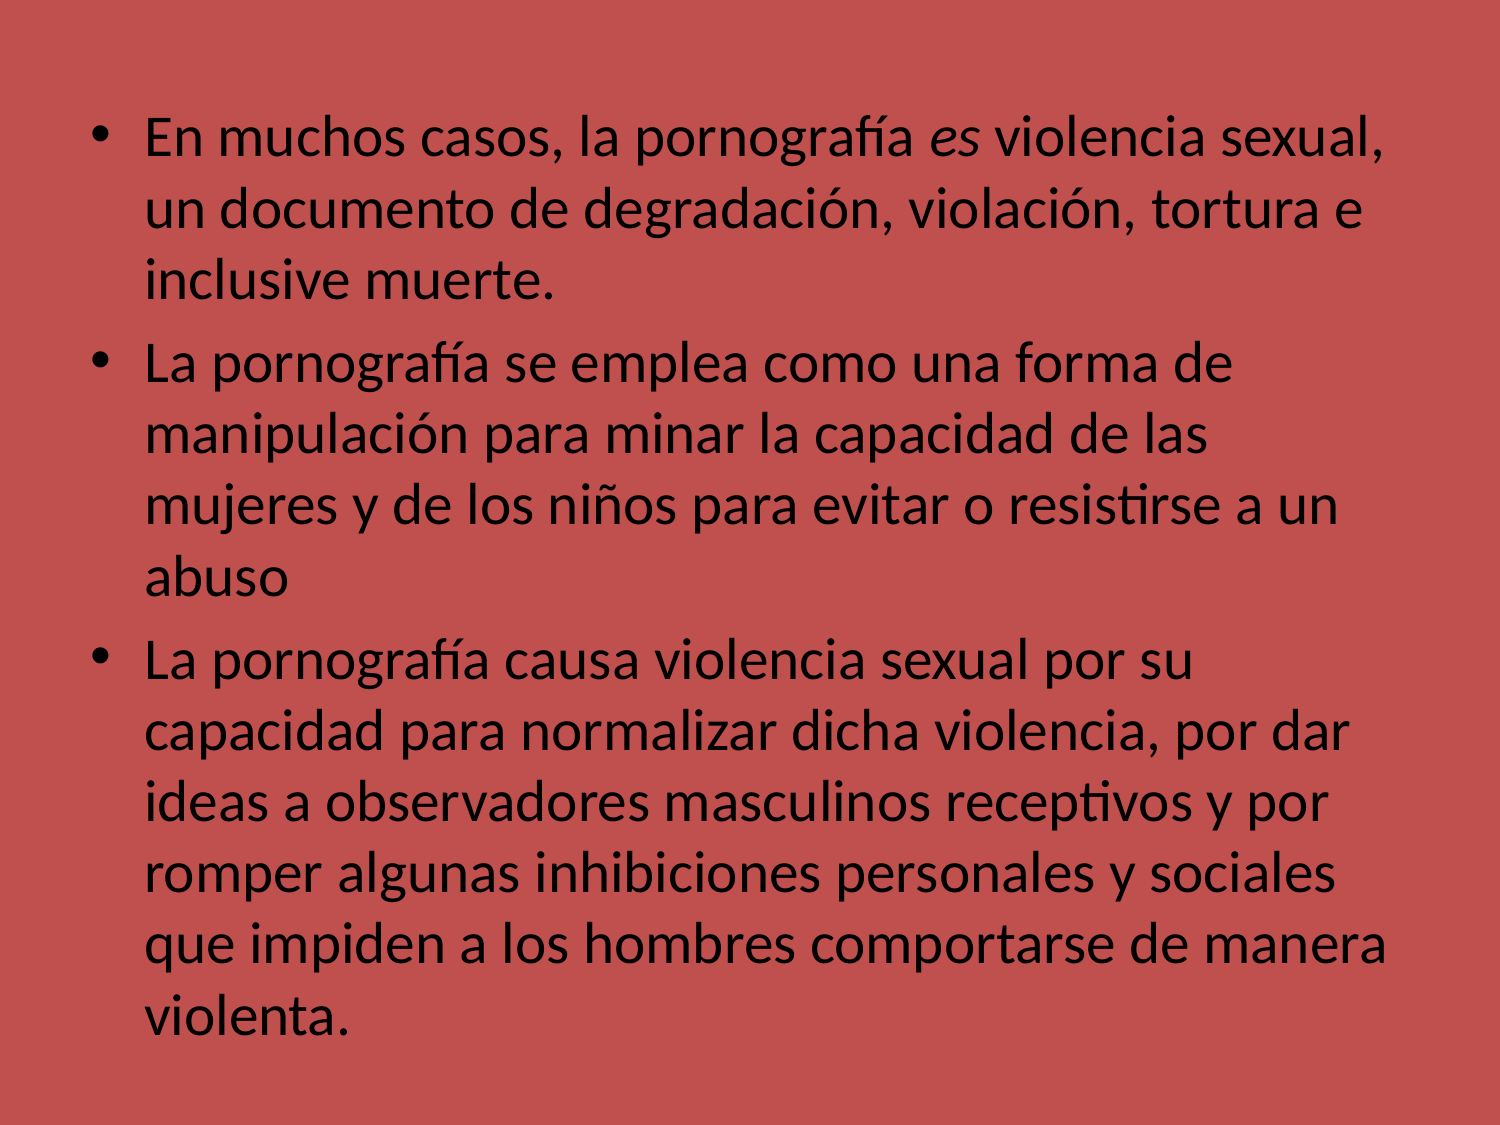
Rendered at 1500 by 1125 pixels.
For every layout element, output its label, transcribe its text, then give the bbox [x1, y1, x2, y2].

list En muchos casos, la pornografía es violencia sexual, un documento de degradación, violación, tortura e inclusive muerte. La pornografía se emplea como una forma de manipulación para minar la capacidad de las mujeres y de los niños para evitar o resistirse a un abuso La pornografía causa violencia sexual por su capacidad para normalizar dicha violencia, por dar ideas a observadores masculinos receptivos y por romper algunas inhibiciones personales y sociales que impiden a los hombres comportarse de manera violenta. [75, 90, 1425, 1059]
